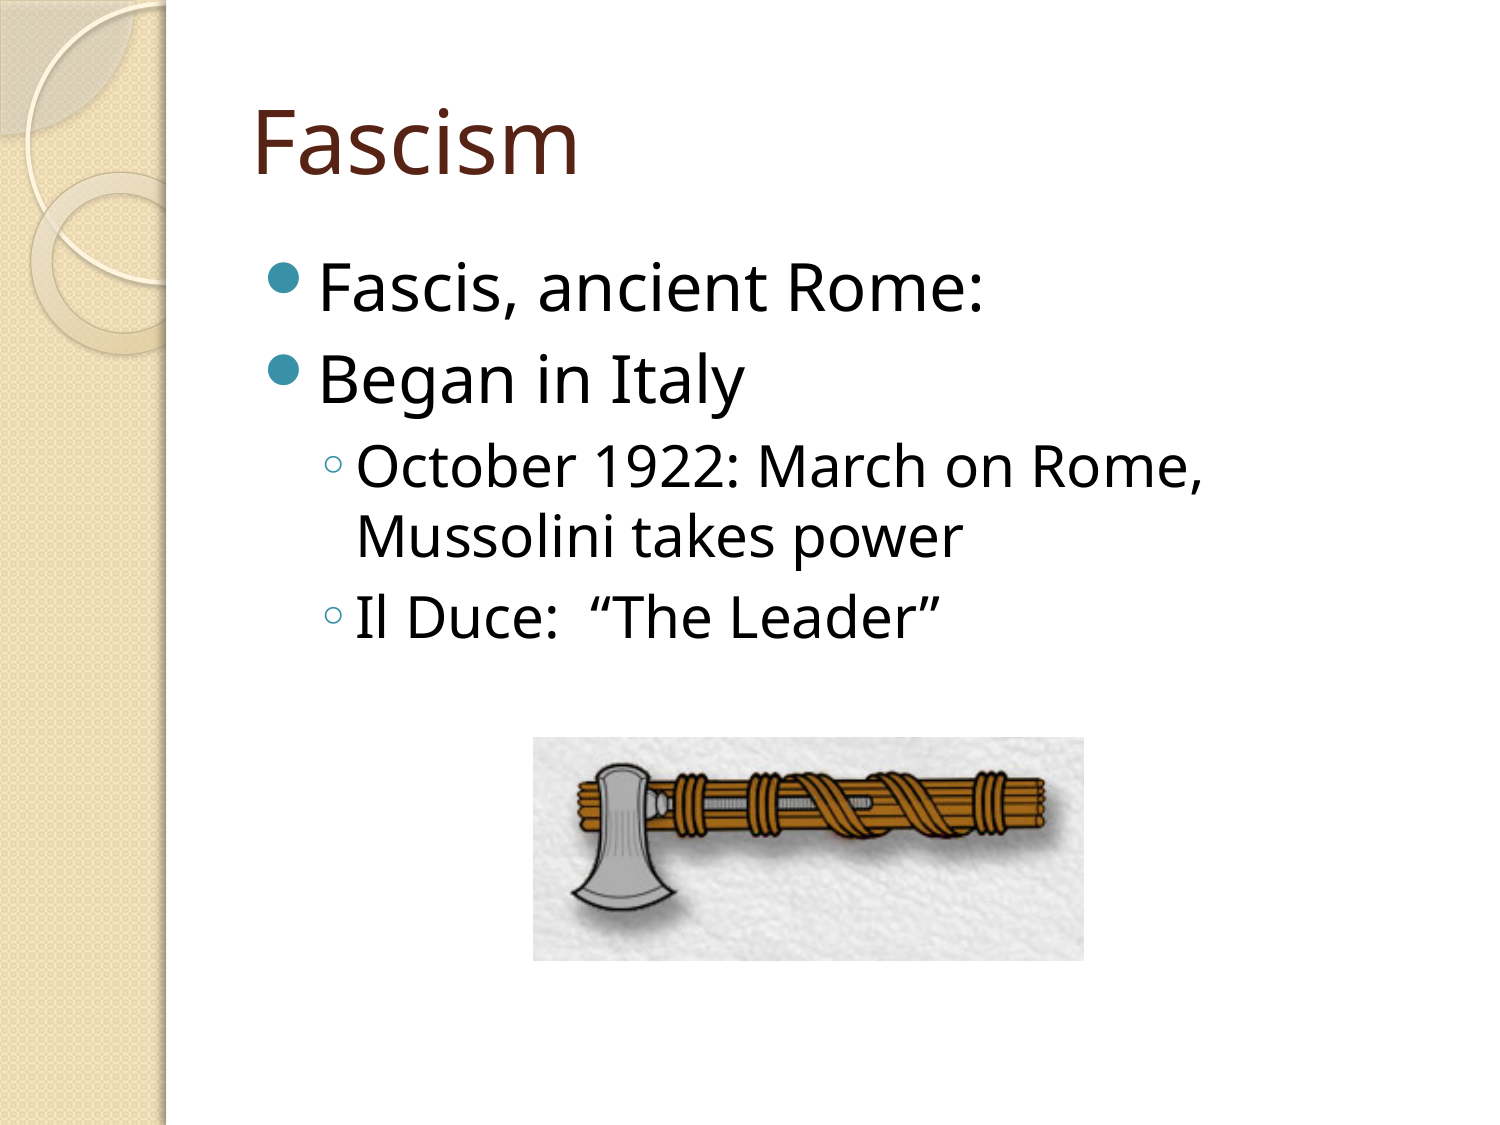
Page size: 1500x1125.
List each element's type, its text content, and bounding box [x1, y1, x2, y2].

picture [533, 672, 1084, 1026]
list Fascis, ancient Rome: Began in Italy October 1922: March on Rome, Mussolini takes power Il Duce: “The Leader” [235, 237, 1466, 1025]
title Fascism [235, 45, 1466, 233]
